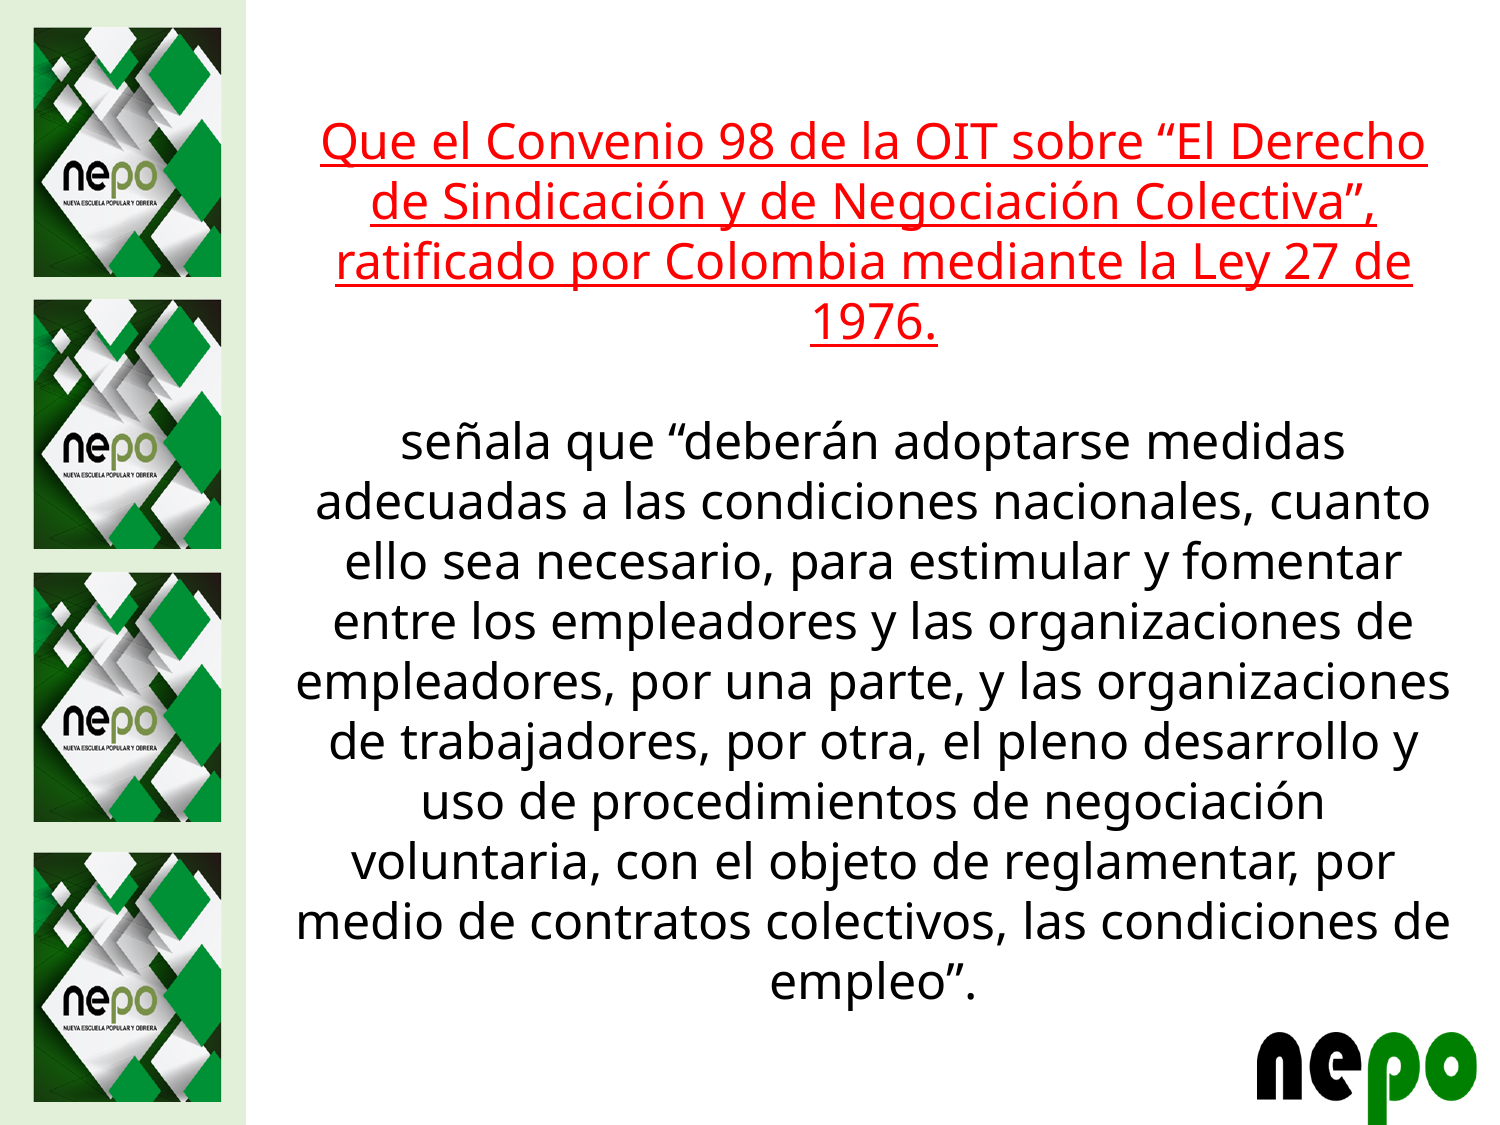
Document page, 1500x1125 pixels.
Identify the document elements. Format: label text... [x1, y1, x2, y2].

picture [1257, 1032, 1477, 1125]
picture [0, 0, 246, 1125]
text_box Que el Convenio 98 de la OIT sobre “El Derecho de Sindicación y de Negociación Colectiva”, ratificado por Colombia mediante la Ley 27 de 1976. señala que “deberán adoptarse medidas adecuadas a las condiciones nacionales, cuanto ello sea necesario, para estimular y fomentar entre los empleadores y las organizaciones de empleadores, por una parte, y las organizaciones de trabajadores, por otra, el pleno desarrollo y uso de procedimientos de negociación voluntaria, con el objeto de reglamentar, por medio de contratos colectivos, las condiciones de empleo”. [277, 42, 1471, 1018]
